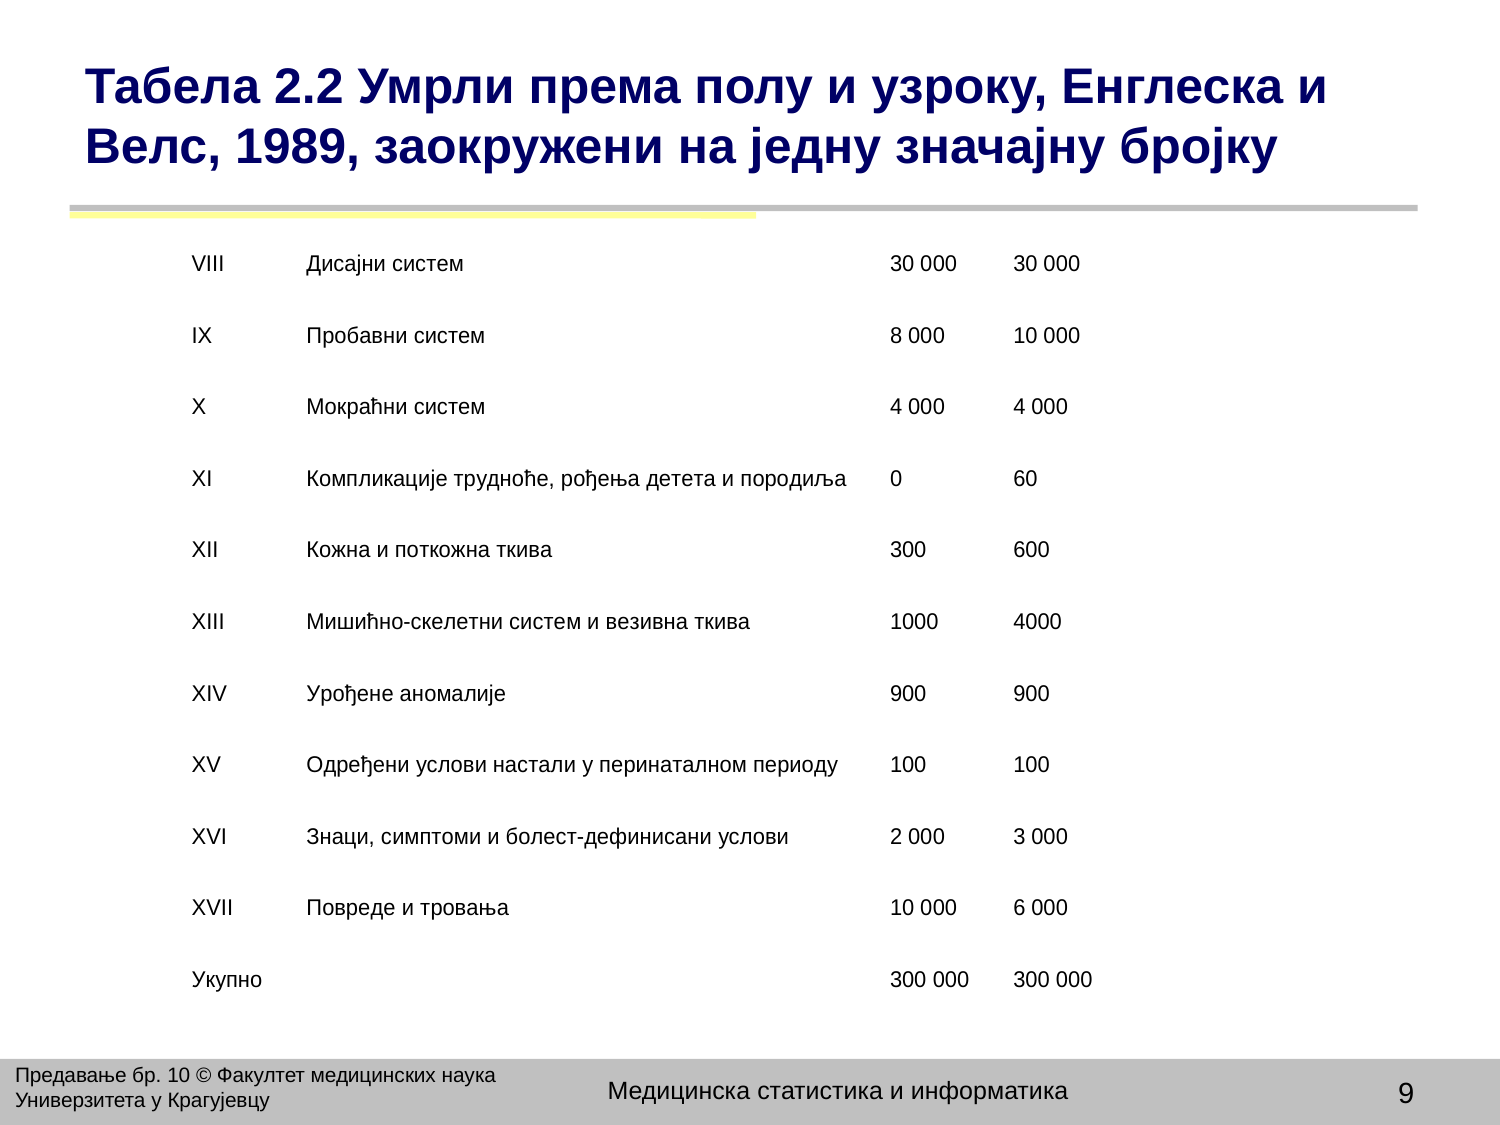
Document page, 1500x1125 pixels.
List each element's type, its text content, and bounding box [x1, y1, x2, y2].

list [167, 227, 1213, 1056]
footer Медицинска статистика и информатика [512, 1066, 1165, 1125]
title Табела 2.2 Умрли према полу и узроку, Енглеска и Велс, 1989, заокружени на једну значајну бројку [69, 19, 1426, 208]
slide_number Предавање бр. 10 © Факултет медицинских наука Универзитета у Крагујевцу [0, 1053, 626, 1108]
slide_number 9 [1175, 1066, 1430, 1125]
